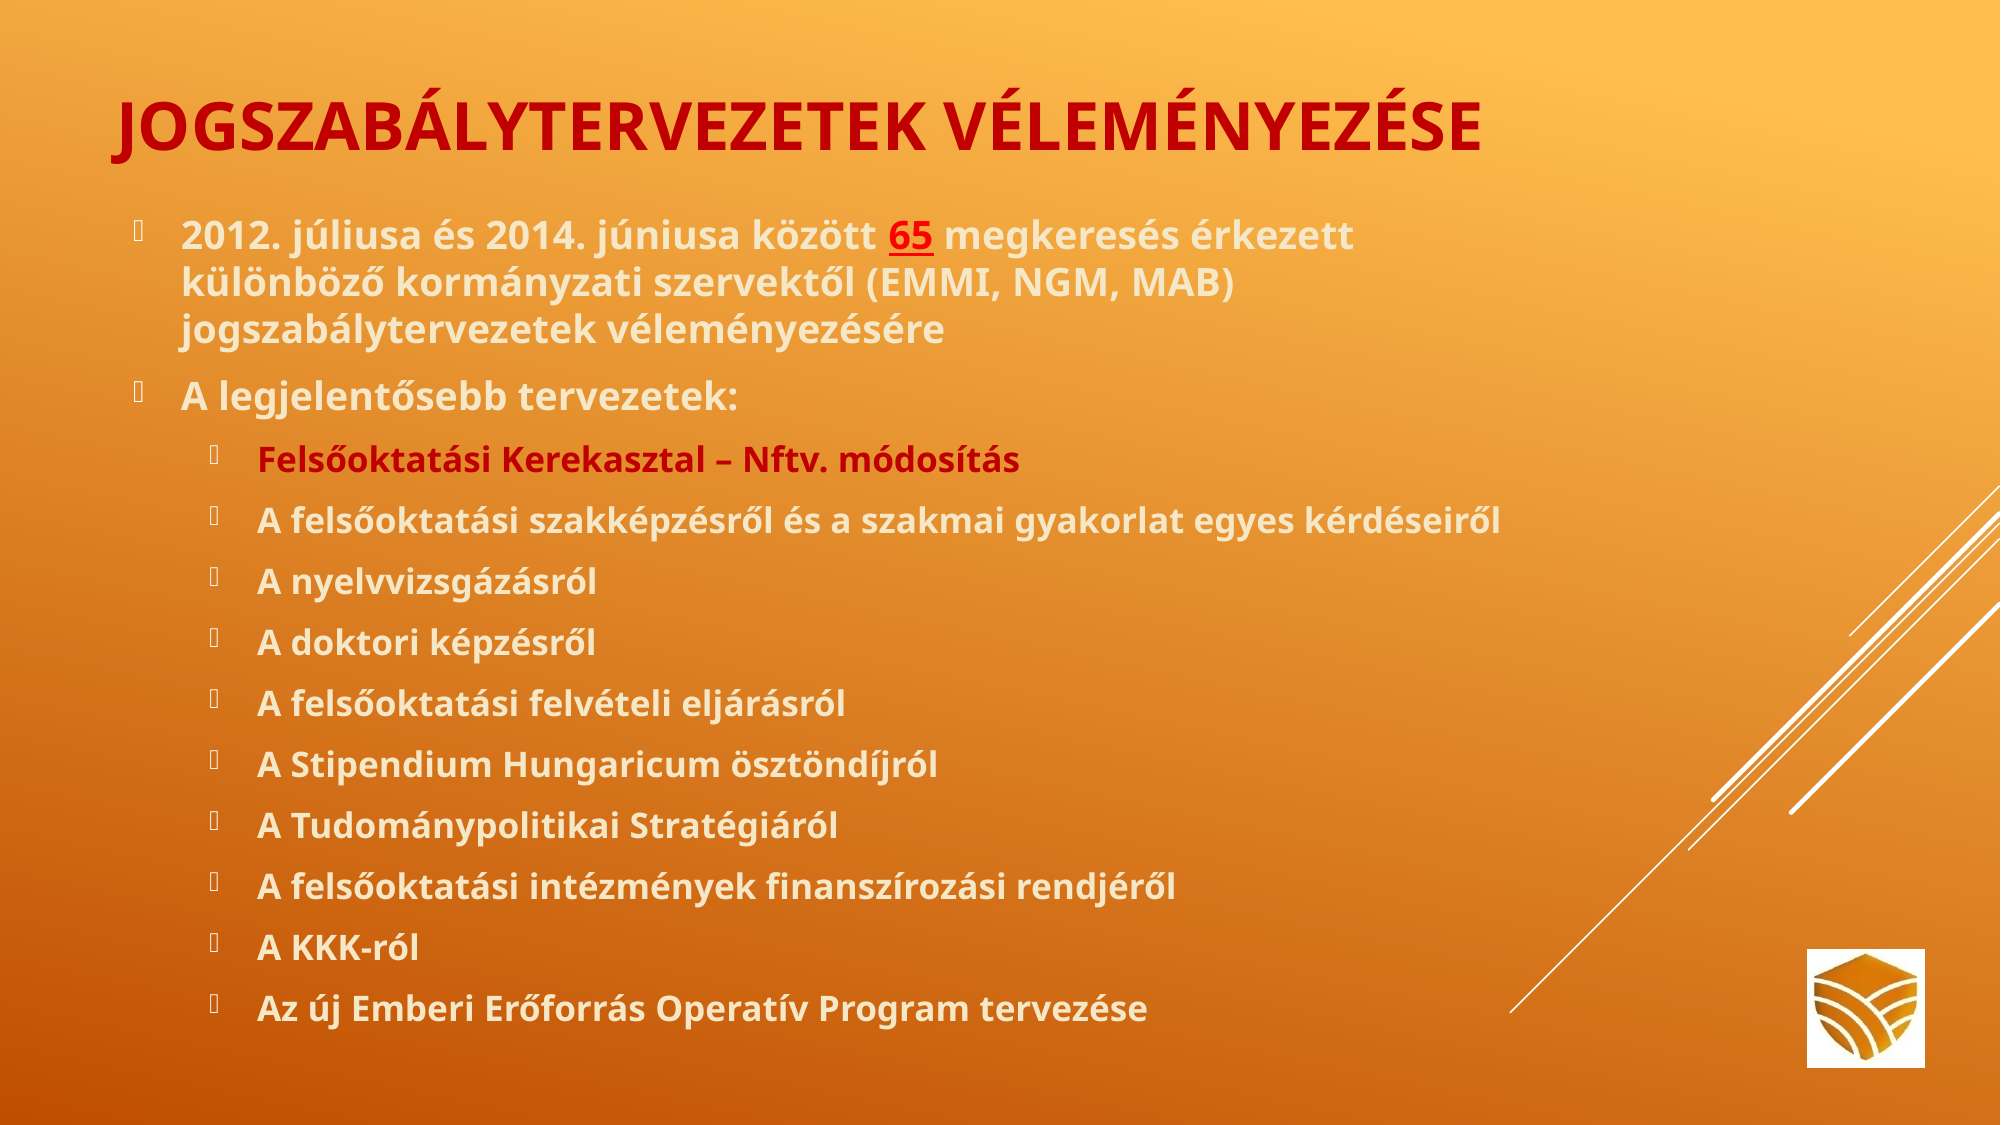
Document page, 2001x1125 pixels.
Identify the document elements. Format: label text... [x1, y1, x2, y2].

list 2012. júliusa és 2014. júniusa között 65 megkeresés érkezett különböző kormányzati szervektől (EMMI, NGM, MAB) jogszabálytervezetek véleményezésére A legjelentősebb tervezetek: Felsőoktatási Kerekasztal – Nftv. módosítás A felsőoktatási szakképzésről és a szakmai gyakorlat egyes kérdéseiről A nyelvvizsgázásról A doktori képzésről A felsőoktatási felvételi eljárásról A Stipendium Hungaricum ösztöndíjról A Tudománypolitikai Stratégiáról A felsőoktatási intézmények finanszírozási rendjéről A KKK-ról Az új Emberi Erőforrás Operatív Program tervezése [118, 191, 1519, 1048]
title Jogszabálytervezetek Véleményezése [101, 0, 1502, 248]
picture [1807, 949, 1925, 1068]
